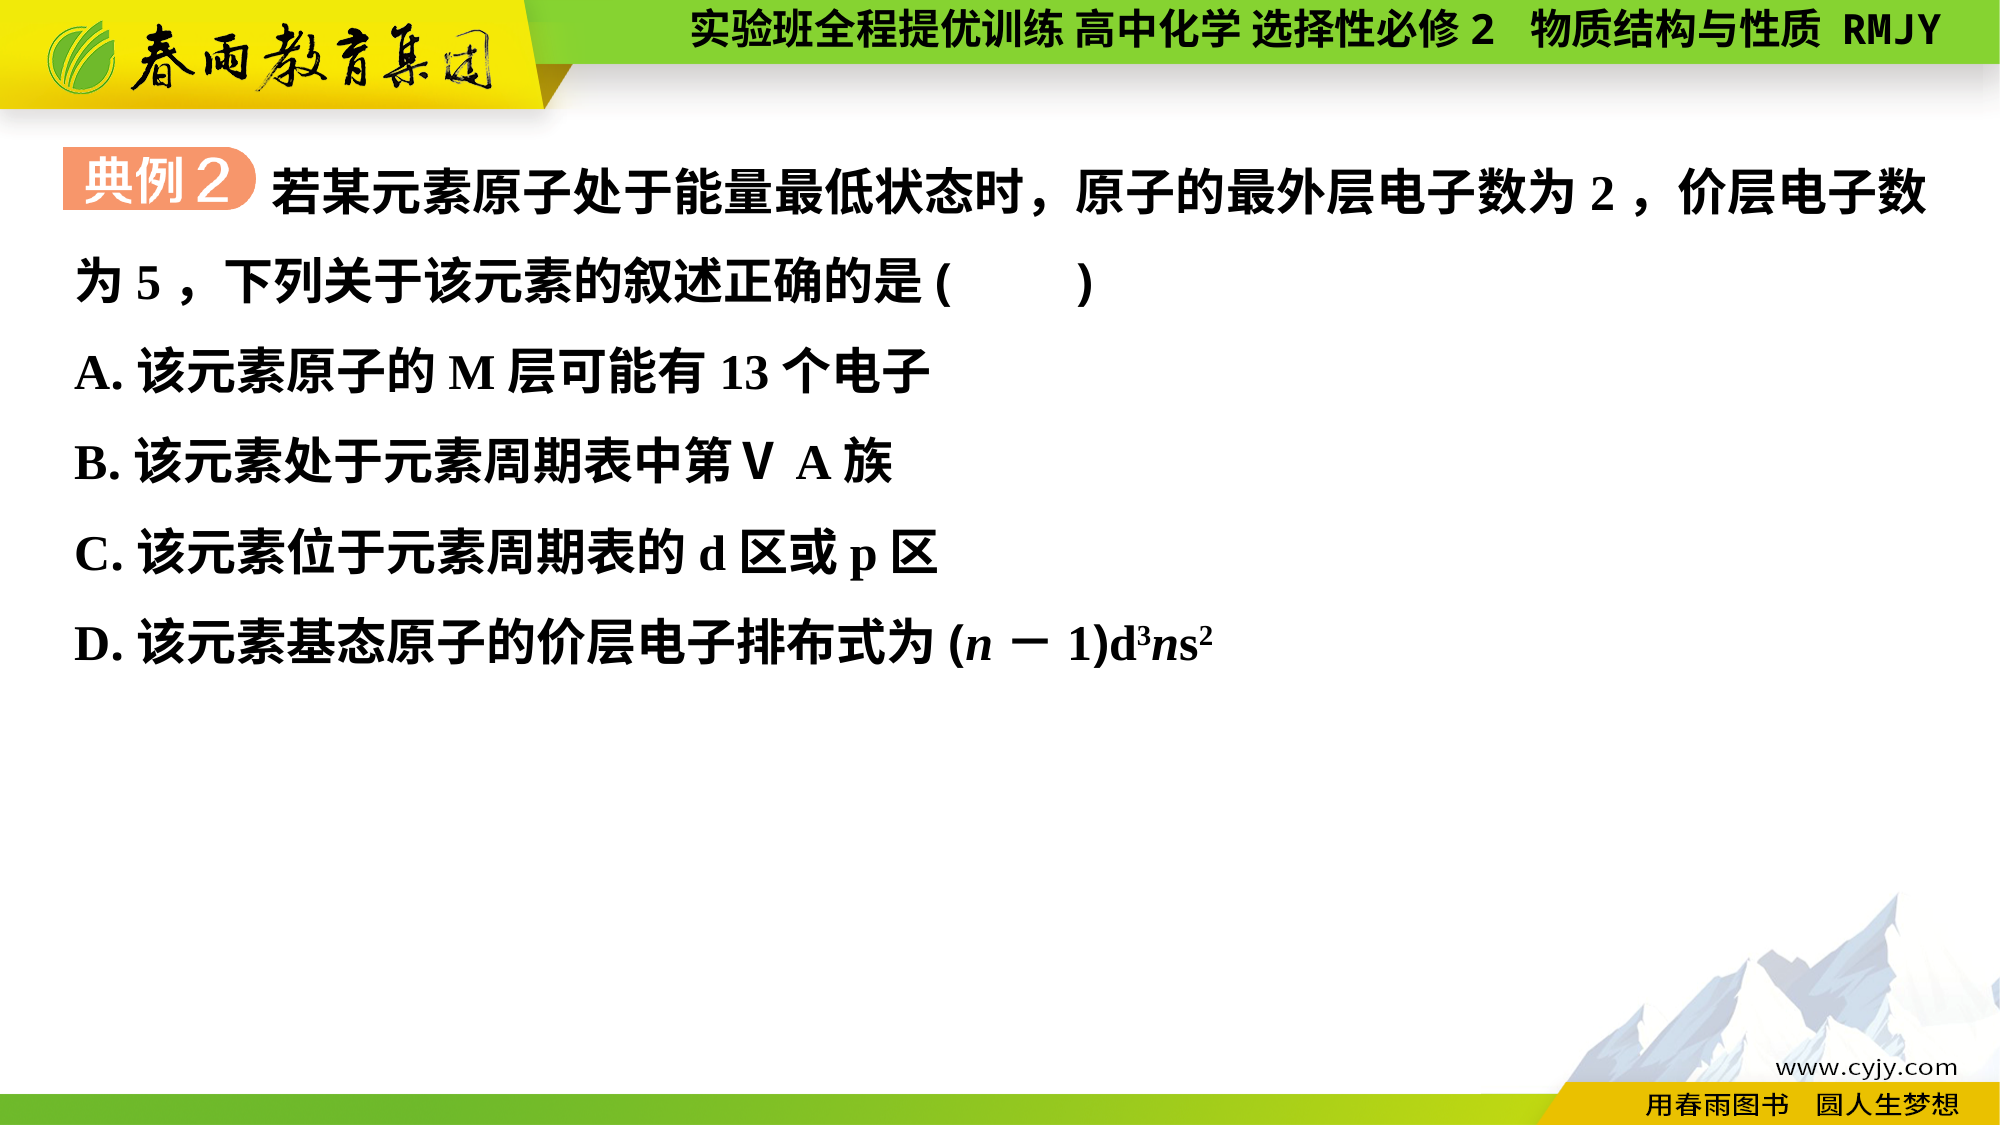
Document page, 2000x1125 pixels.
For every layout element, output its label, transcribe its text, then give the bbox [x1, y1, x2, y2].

picture [0, 0, 2000, 1125]
list 若某元素原子处于能量最低状态时，原子的最外层电子数为2，价层电子数为5，下列关于该元素的叙述正确的是( ) A.该元素原子的M层可能有13个电子 B.该元素处于元素周期表中第ⅤA族 C.该元素位于元素周期表的d区或p区 D.该元素基态原子的价层电子排布式为(n－1)d3ns2 [59, 122, 1944, 672]
